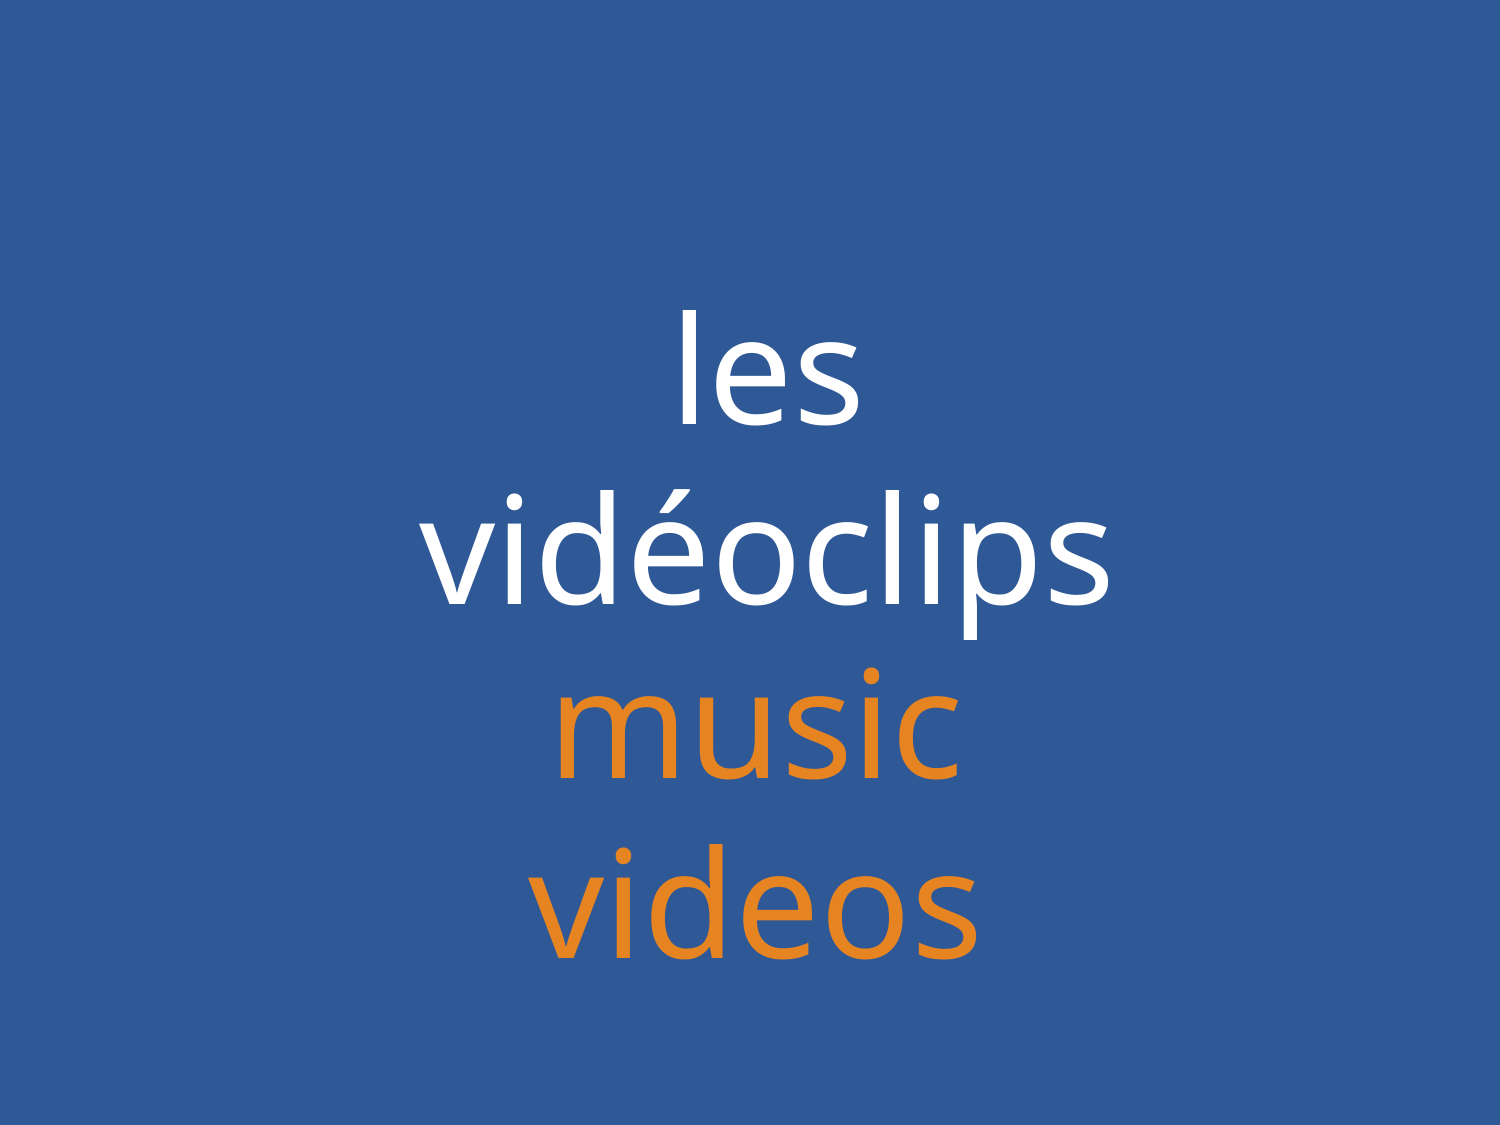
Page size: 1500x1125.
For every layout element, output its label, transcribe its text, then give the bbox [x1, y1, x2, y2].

text_box les vidéoclips [301, 267, 1235, 642]
text_box music videos [301, 621, 1211, 997]
